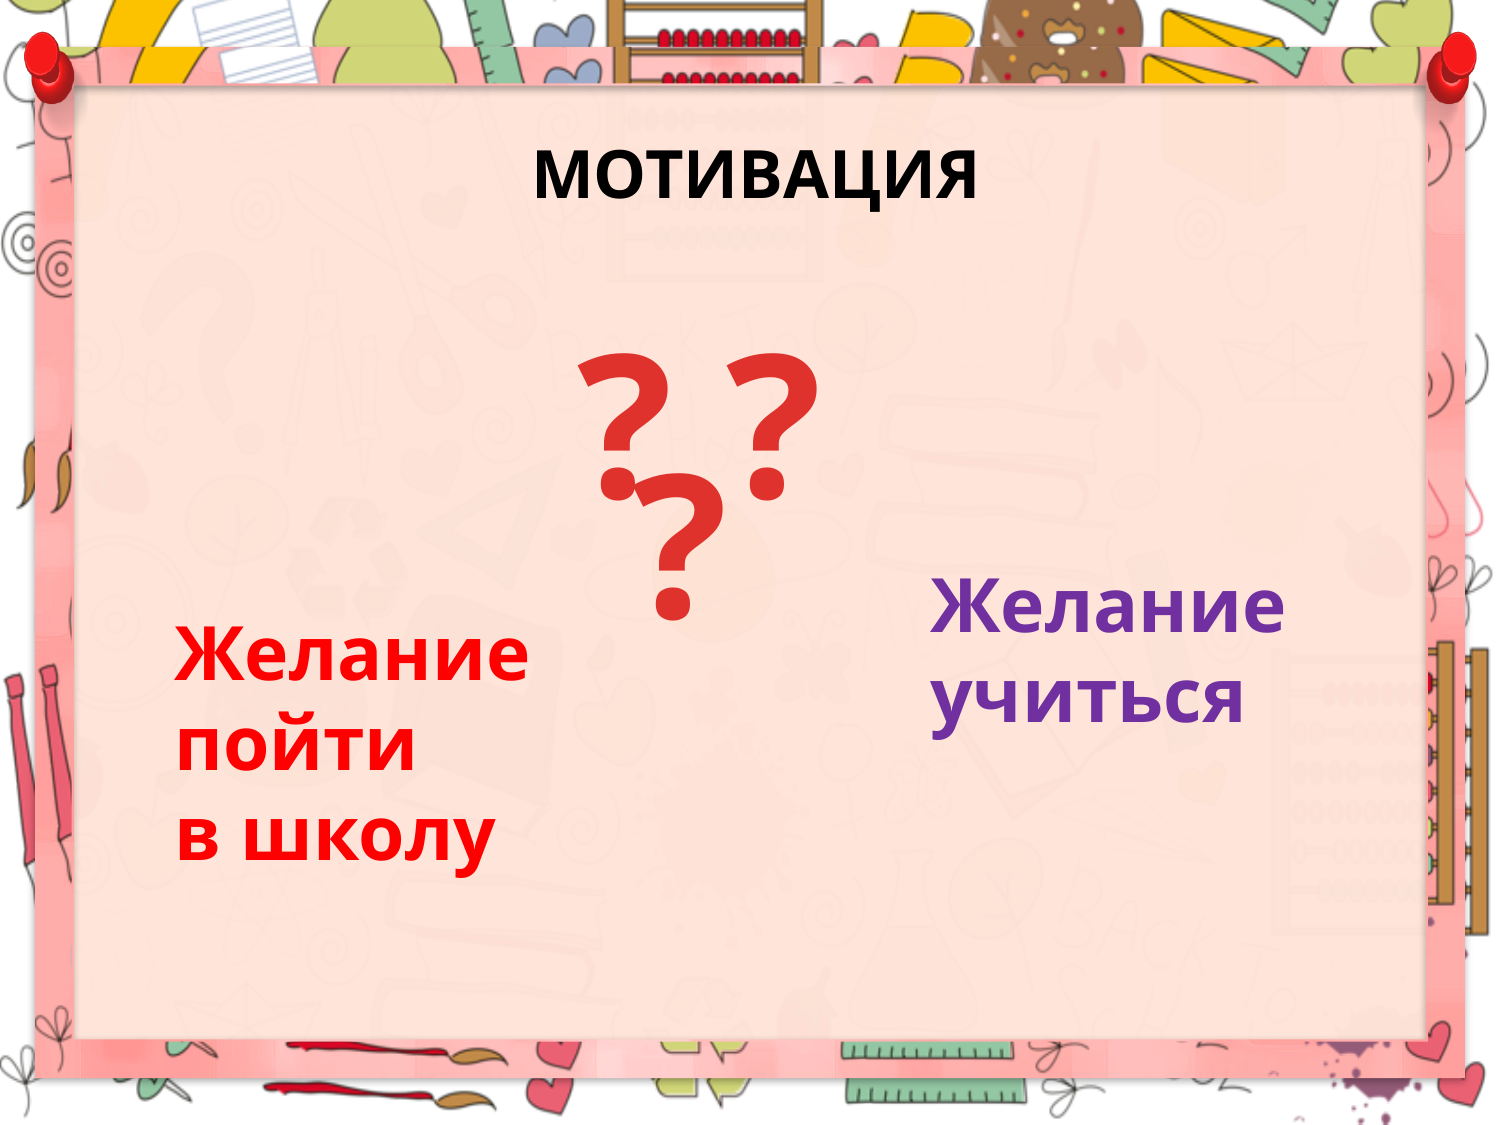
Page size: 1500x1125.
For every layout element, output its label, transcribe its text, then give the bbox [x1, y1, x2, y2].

text_box Желание учиться [915, 550, 1400, 746]
text_box ? [511, 411, 743, 667]
picture [0, 0, 1500, 1125]
text_box ? ? [549, 290, 904, 786]
text_box Желание пойти в школу [159, 597, 585, 883]
text_box МОТИВАЦИЯ [112, 124, 1400, 220]
